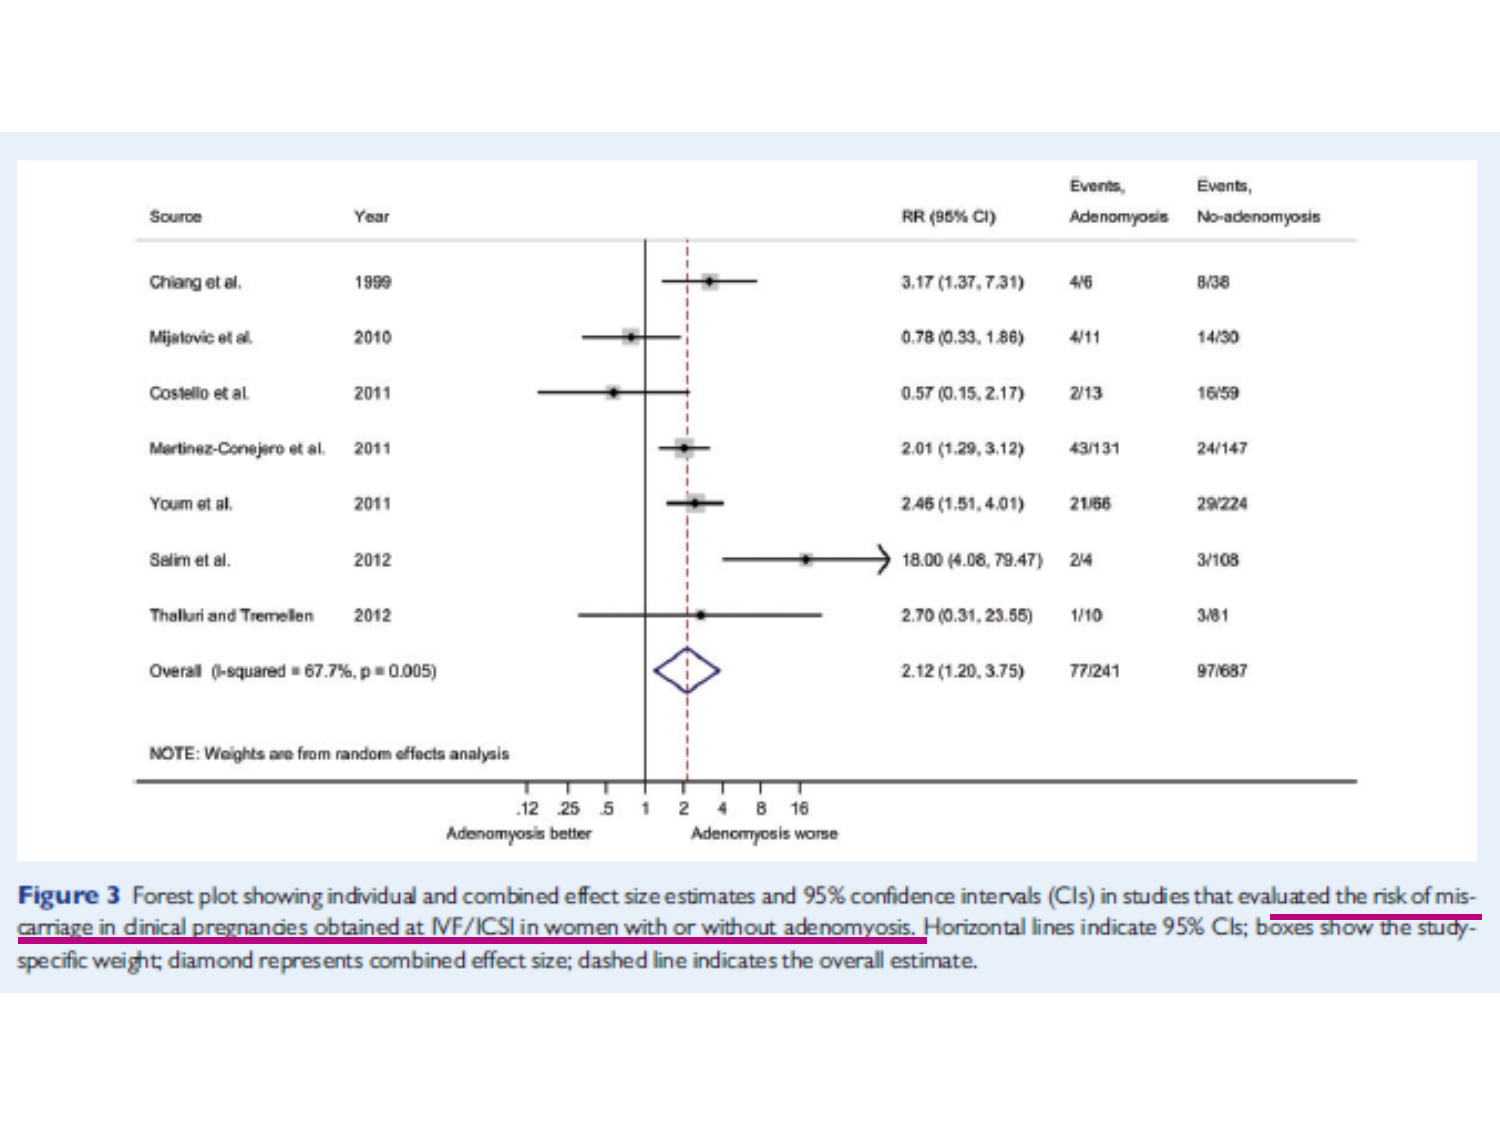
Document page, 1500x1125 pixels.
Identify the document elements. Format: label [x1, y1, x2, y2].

picture [0, 132, 1500, 993]
